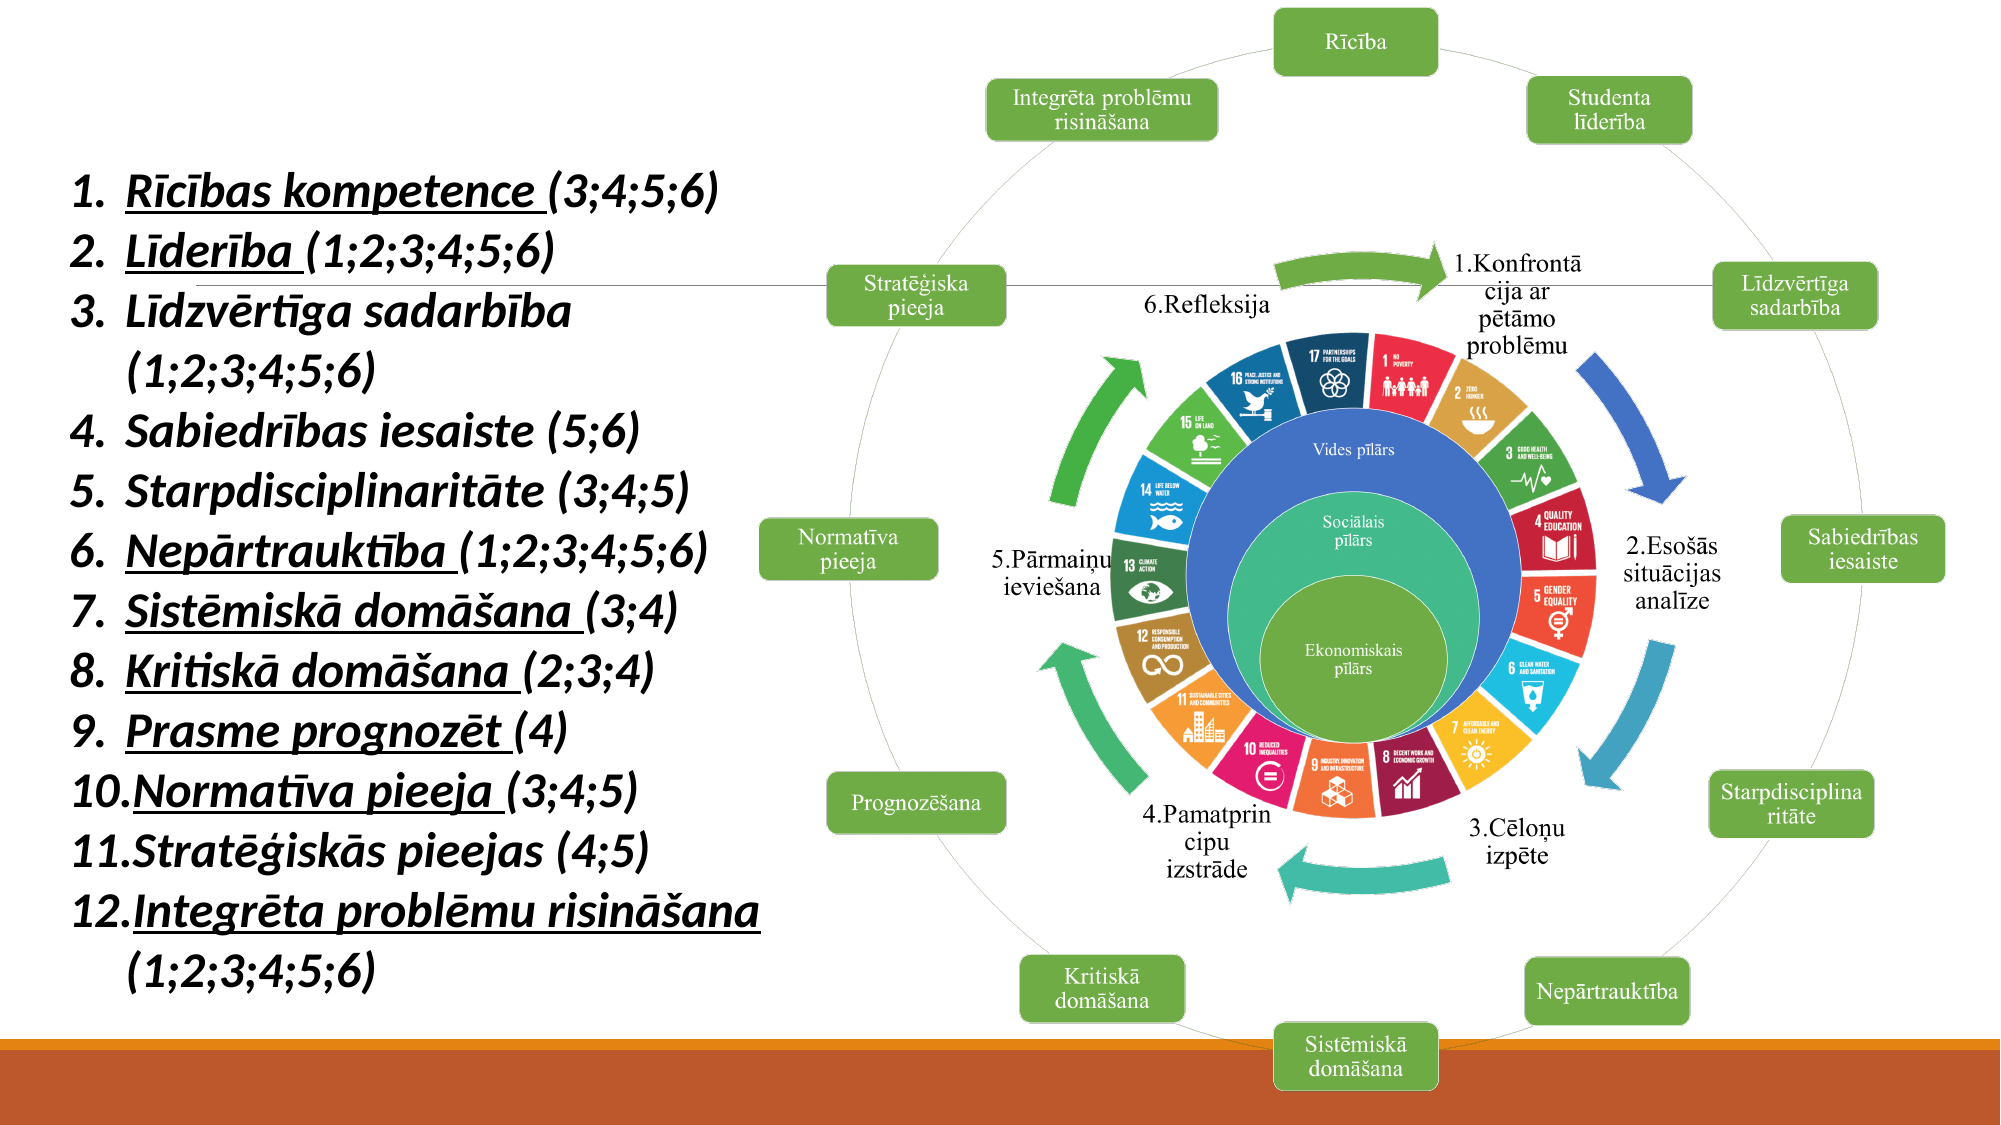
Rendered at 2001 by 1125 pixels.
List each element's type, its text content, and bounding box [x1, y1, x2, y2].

picture [758, 0, 1947, 1112]
text_box Rīcības kompetence (3;4;5;6) Līderība (1;2;3;4;5;6) Līdzvērtīga sadarbība (1;2;3;4;5;6) Sabiedrības iesaiste (5;6) Starpdisciplinaritāte (3;4;5) Nepārtrauktība (1;2;3;4;5;6) Sistēmiskā domāšana (3;4) Kritiskā domāšana (2;3;4) Prasme prognozēt (4) Normatīva pieeja (3;4;5) Stratēģiskās pieejas (4;5) Integrēta problēmu risināšana (1;2;3;4;5;6) [54, 149, 756, 1005]
